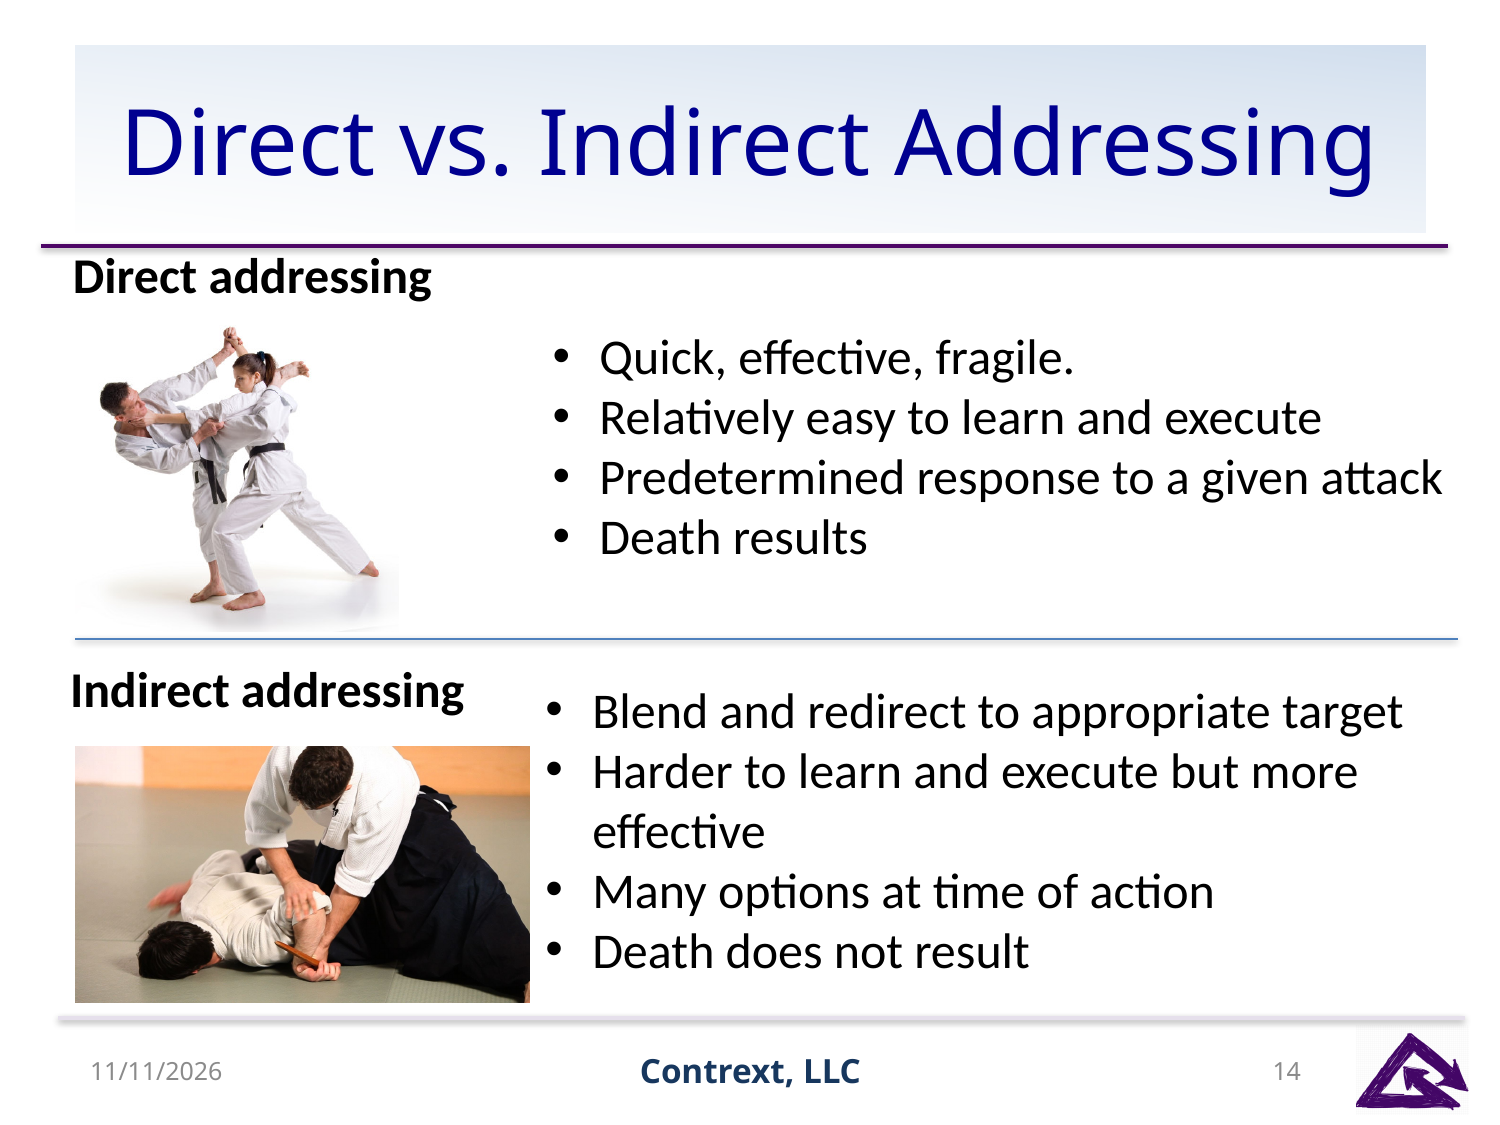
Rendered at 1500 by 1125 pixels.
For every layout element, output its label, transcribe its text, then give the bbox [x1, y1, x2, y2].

slide_number 14 [1074, 1042, 1316, 1103]
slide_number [75, 1042, 425, 1103]
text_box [57, 236, 459, 632]
text_box Quick, effective, fragile. Relatively easy to learn and execute Predetermined response to a given attack Death results [537, 317, 1459, 573]
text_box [57, 649, 531, 1003]
picture [1356, 1025, 1469, 1115]
title Direct vs. Indirect Addressing [75, 45, 1425, 233]
text_box Blend and redirect to appropriate target Harder to learn and execute but more effective Many options at time of action Death does not result [535, 670, 1443, 986]
footer Contrext, LLC [471, 1042, 1030, 1103]
